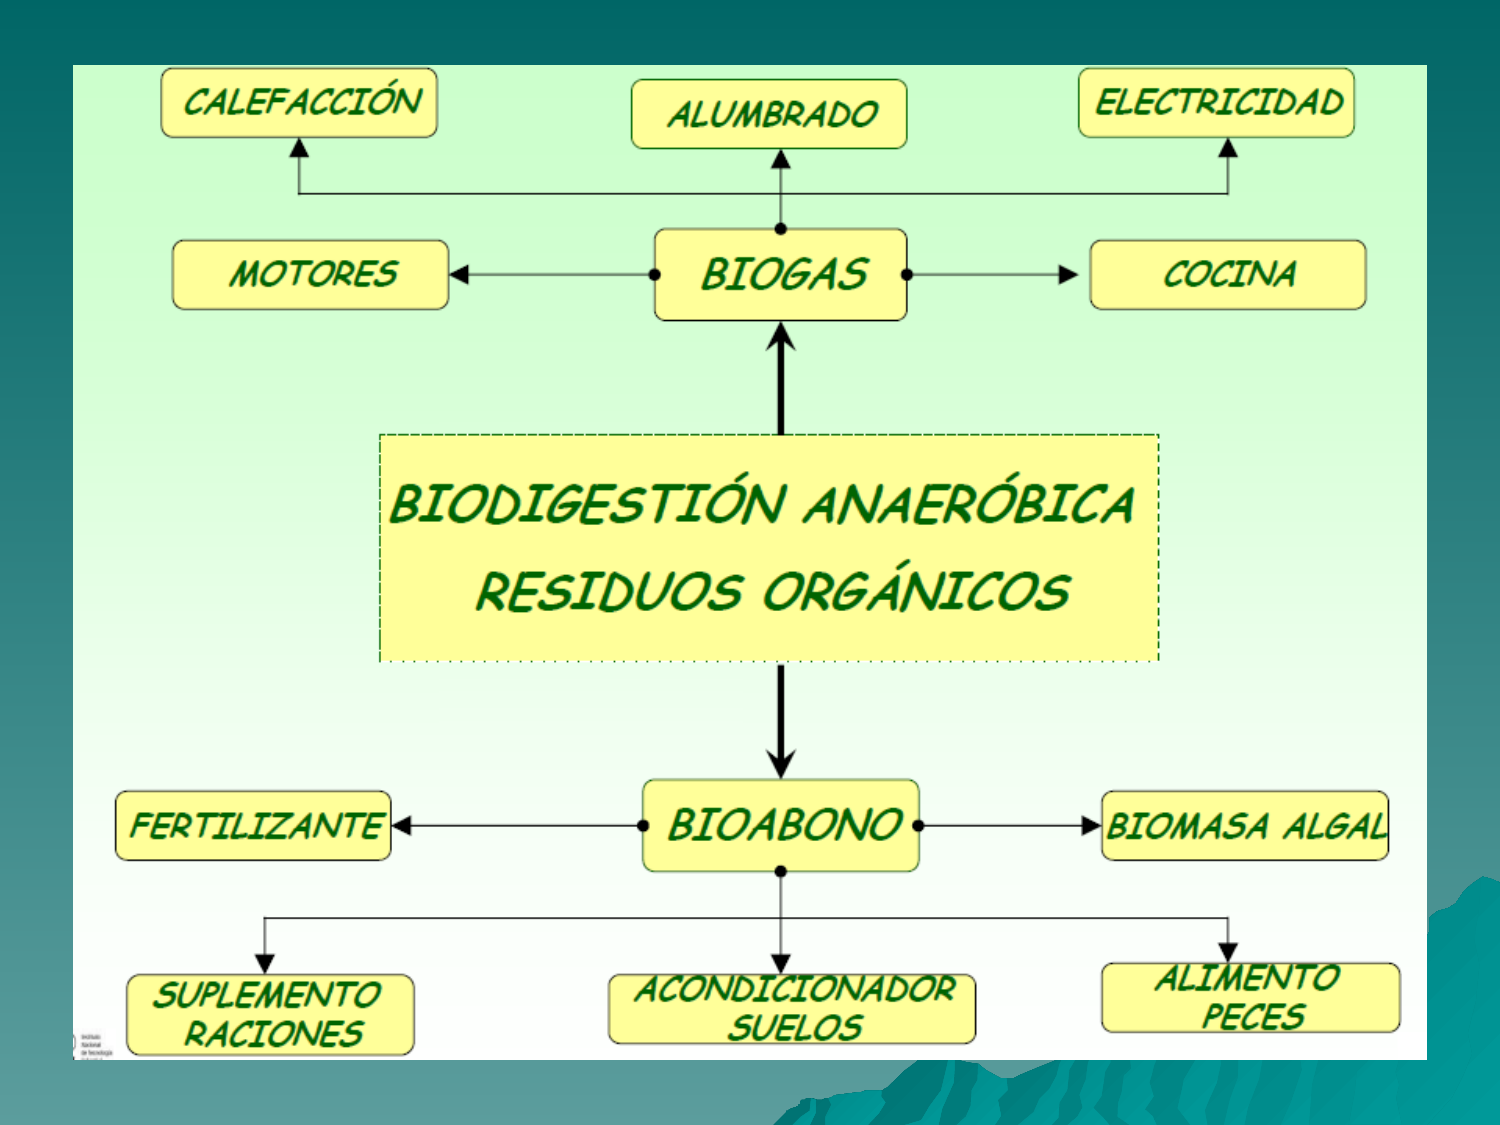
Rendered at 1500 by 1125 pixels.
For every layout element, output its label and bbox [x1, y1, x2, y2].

text_box [73, 65, 1427, 1060]
